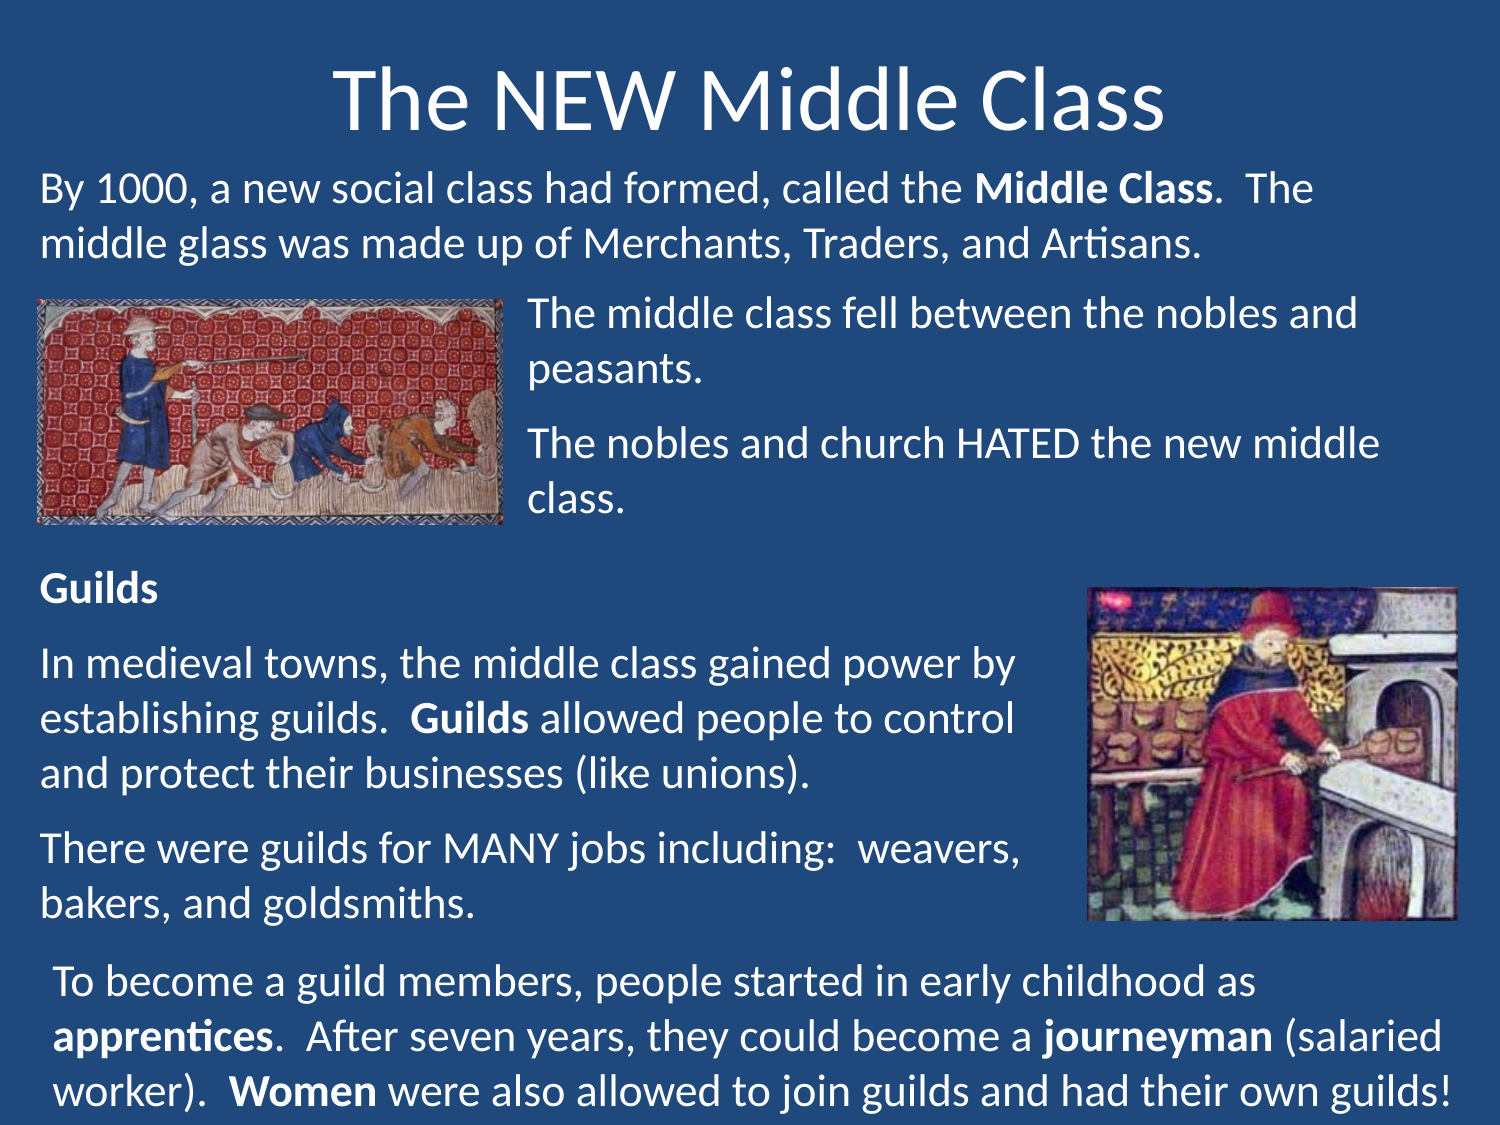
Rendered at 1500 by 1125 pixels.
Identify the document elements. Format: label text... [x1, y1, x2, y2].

picture [37, 299, 503, 526]
title The NEW Middle Class [75, 0, 1425, 149]
picture [1087, 587, 1459, 921]
text_box By 1000, a new social class had formed, called the Middle Class. The middle glass was made up of Merchants, Traders, and Artisans. [24, 149, 1463, 275]
text_box To become a guild members, people started in early childhood as apprentices. After seven years, they could become a journeyman (salaried worker). Women were also allowed to join guilds and had their own guilds! [37, 943, 1500, 1123]
text_box The middle class fell between the nobles and peasants. The nobles and church HATED the new middle class. [512, 274, 1500, 530]
text_box Guilds [24, 549, 413, 620]
text_box In medieval towns, the middle class gained power by establishing guilds. Guilds allowed people to control and protect their businesses (like unions). There were guilds for MANY jobs including: weavers, bakers, and goldsmiths. [24, 624, 1088, 935]
